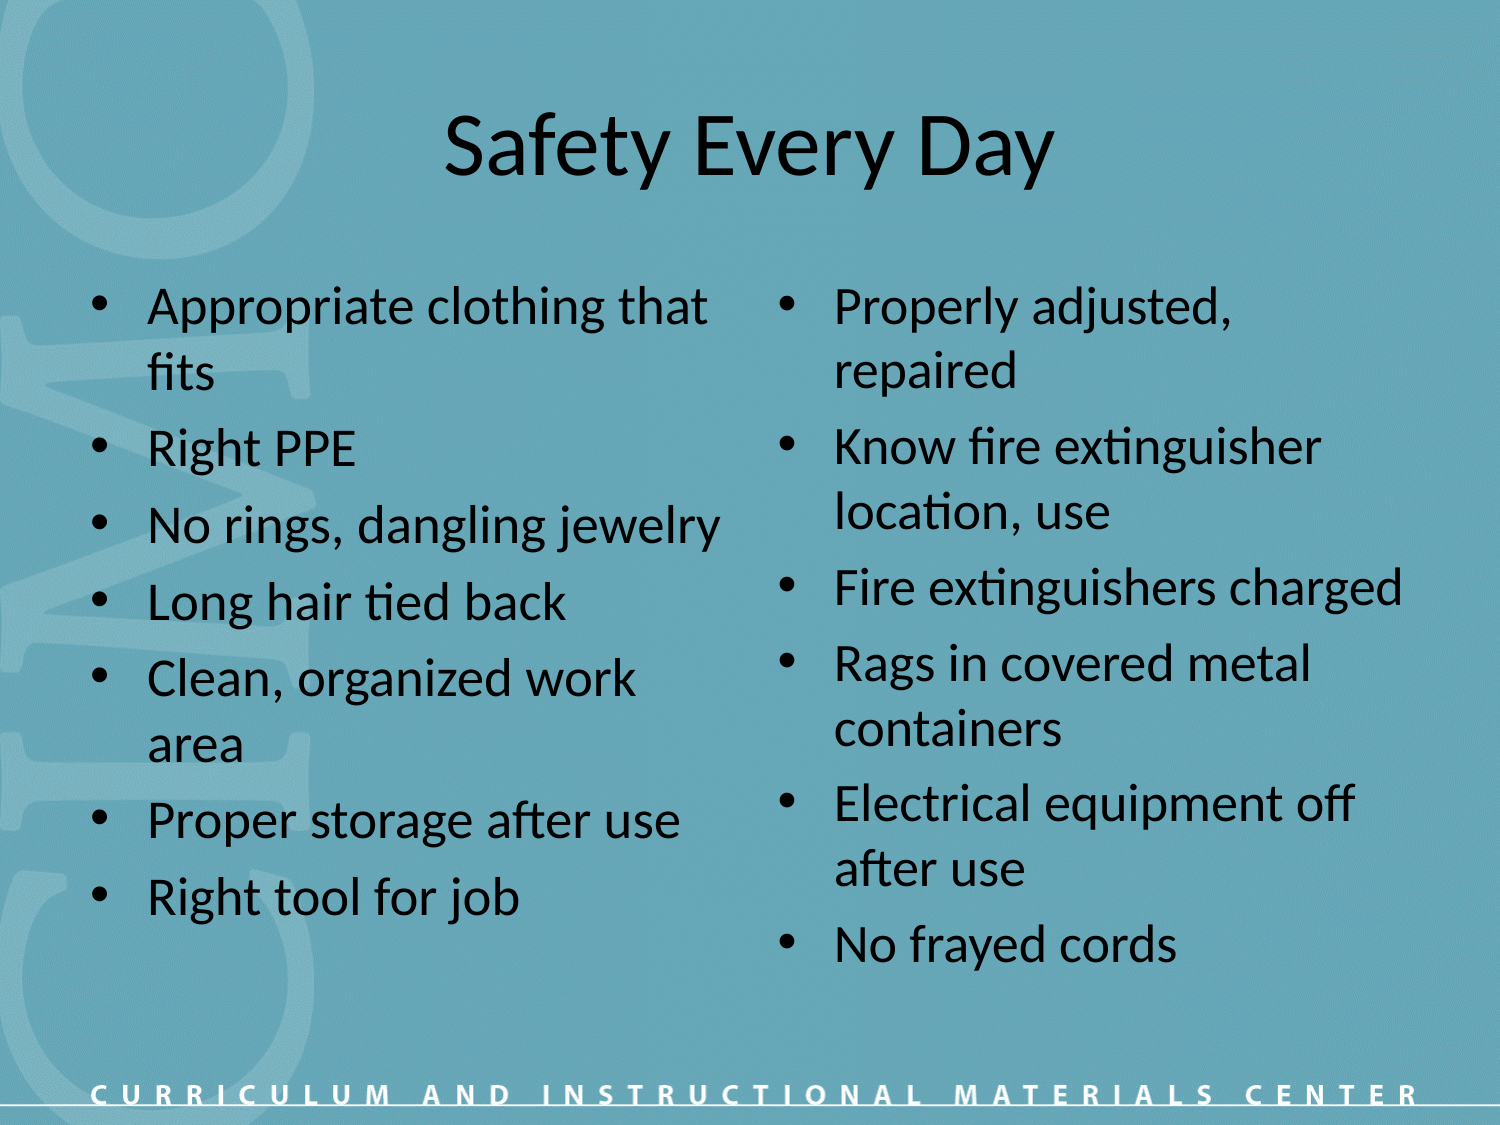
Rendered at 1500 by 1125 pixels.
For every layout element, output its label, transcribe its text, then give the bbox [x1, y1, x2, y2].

title Safety Every Day [75, 45, 1425, 233]
list Appropriate clothing that fits Right PPE No rings, dangling jewelry Long hair tied back Clean, organized work area Proper storage after use Right tool for job [75, 262, 738, 1005]
list Properly adjusted, repaired Know fire extinguisher location, use Fire extinguishers charged Rags in covered metal containers Electrical equipment off after use No frayed cords [762, 262, 1425, 1005]
